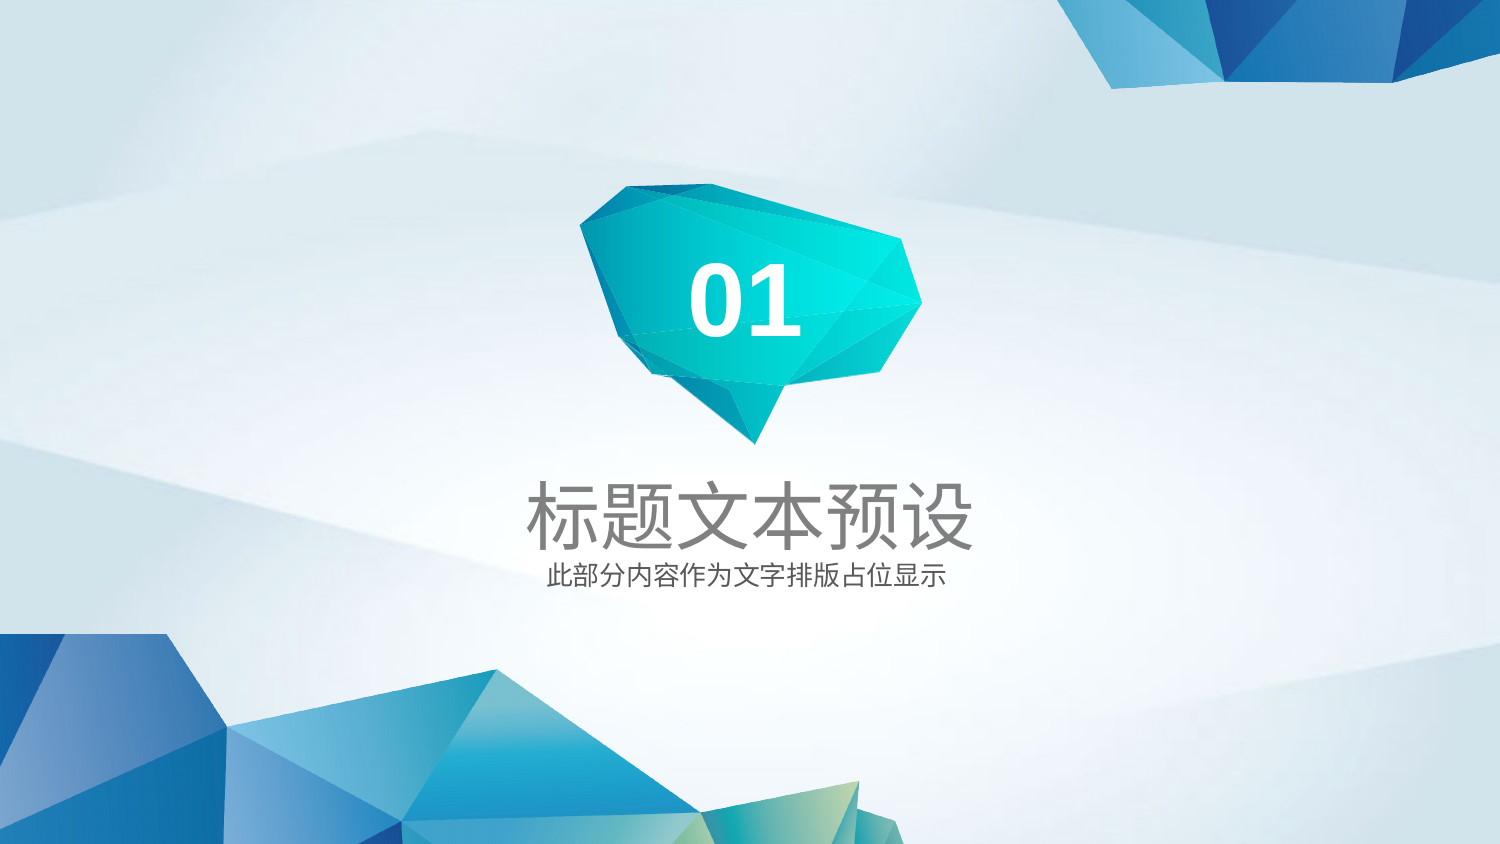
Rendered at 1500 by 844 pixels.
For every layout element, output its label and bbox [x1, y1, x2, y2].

text_box [578, 183, 923, 446]
text_box [312, 468, 1189, 592]
picture [0, 0, 1500, 844]
